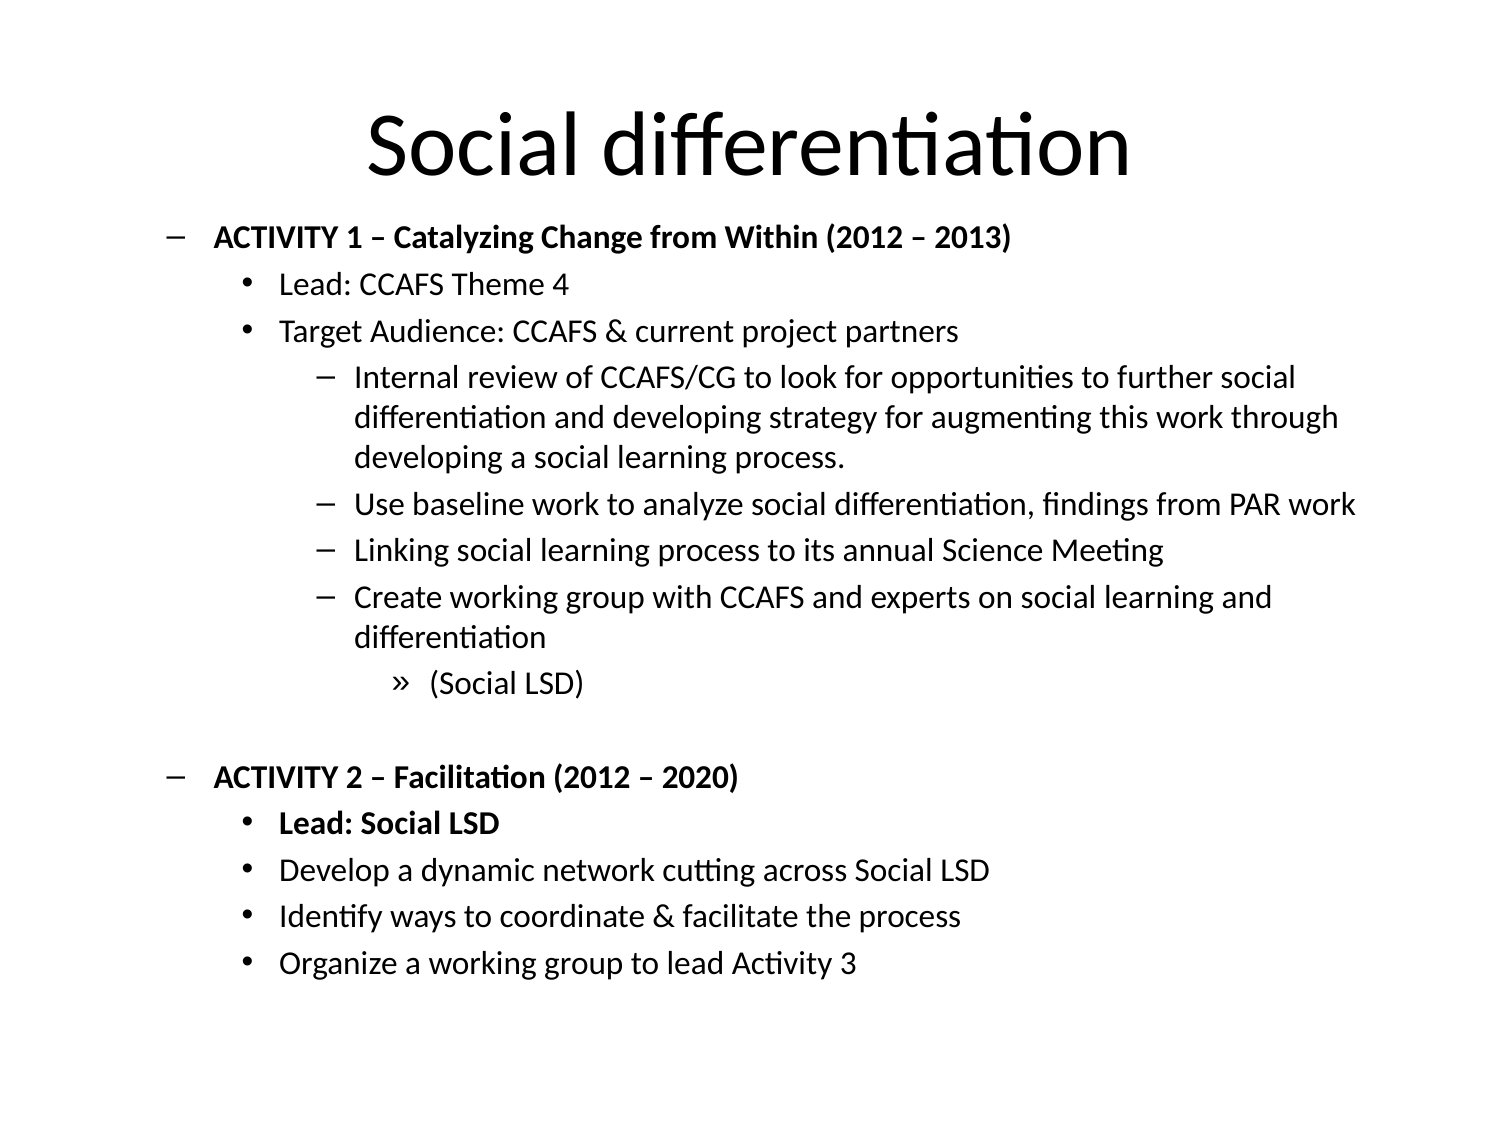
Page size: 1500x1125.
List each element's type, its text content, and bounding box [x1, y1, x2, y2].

list ACTIVITY 1 – Catalyzing Change from Within (2012 – 2013) Lead: CCAFS Theme 4 Target Audience: CCAFS & current project partners Internal review of CCAFS/CG to look for opportunities to further social differentiation and developing strategy for augmenting this work through developing a social learning process. Use baseline work to analyze social differentiation, findings from PAR work Linking social learning process to its annual Science Meeting Create working group with CCAFS and experts on social learning and differentiation (Social LSD) ACTIVITY 2 – Facilitation (2012 – 2020) Lead: Social LSD Develop a dynamic network cutting across Social LSD Identify ways to coordinate & facilitate the process Organize a working group to lead Activity 3 [76, 208, 1427, 951]
title Social differentiation [75, 45, 1425, 233]
